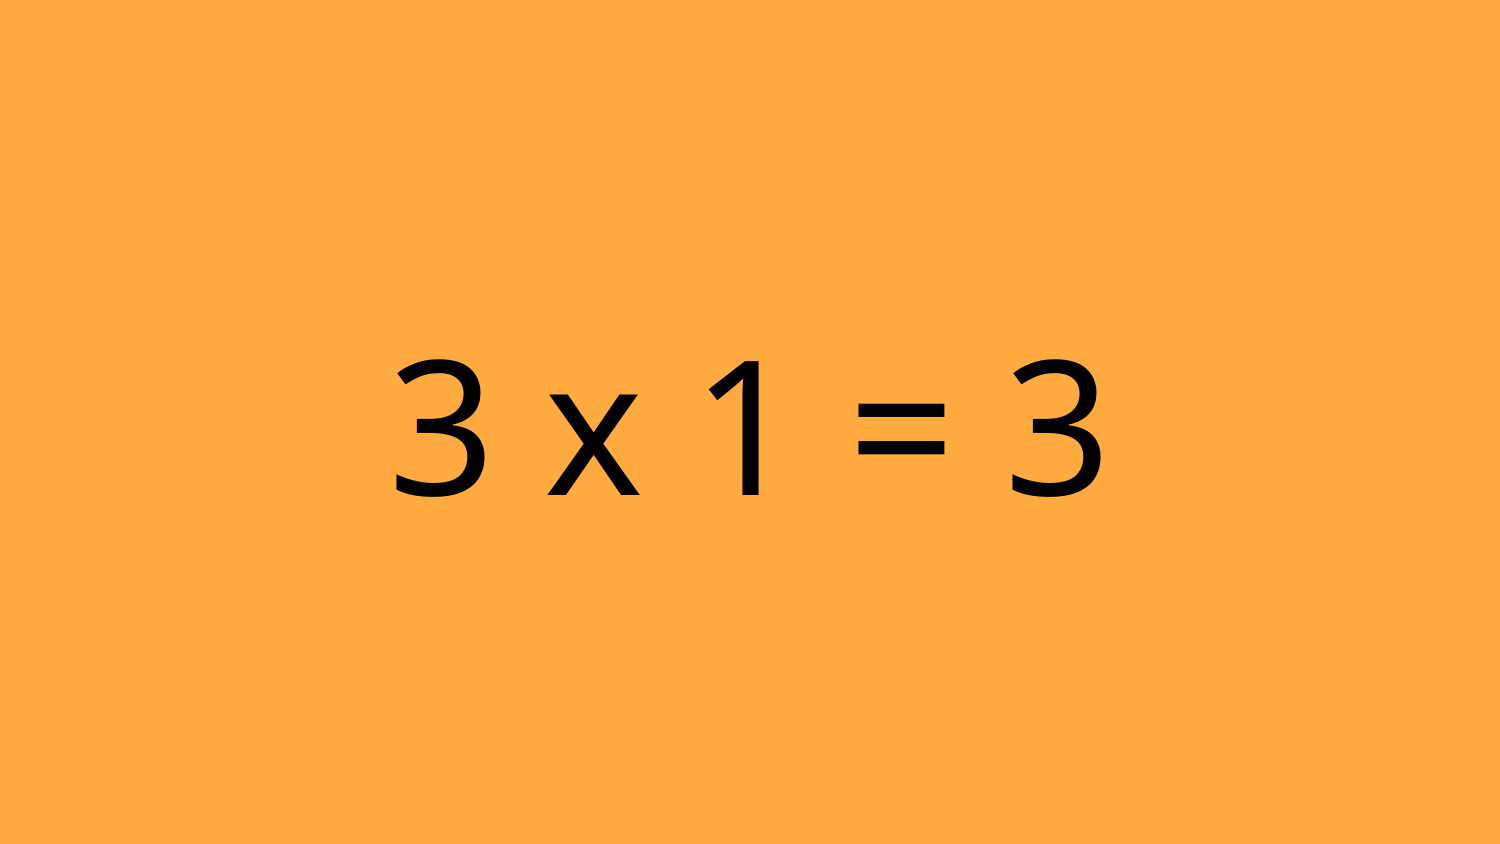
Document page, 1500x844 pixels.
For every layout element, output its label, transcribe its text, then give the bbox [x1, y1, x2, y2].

text_box 3 x 1 = 3 [0, 293, 1500, 548]
